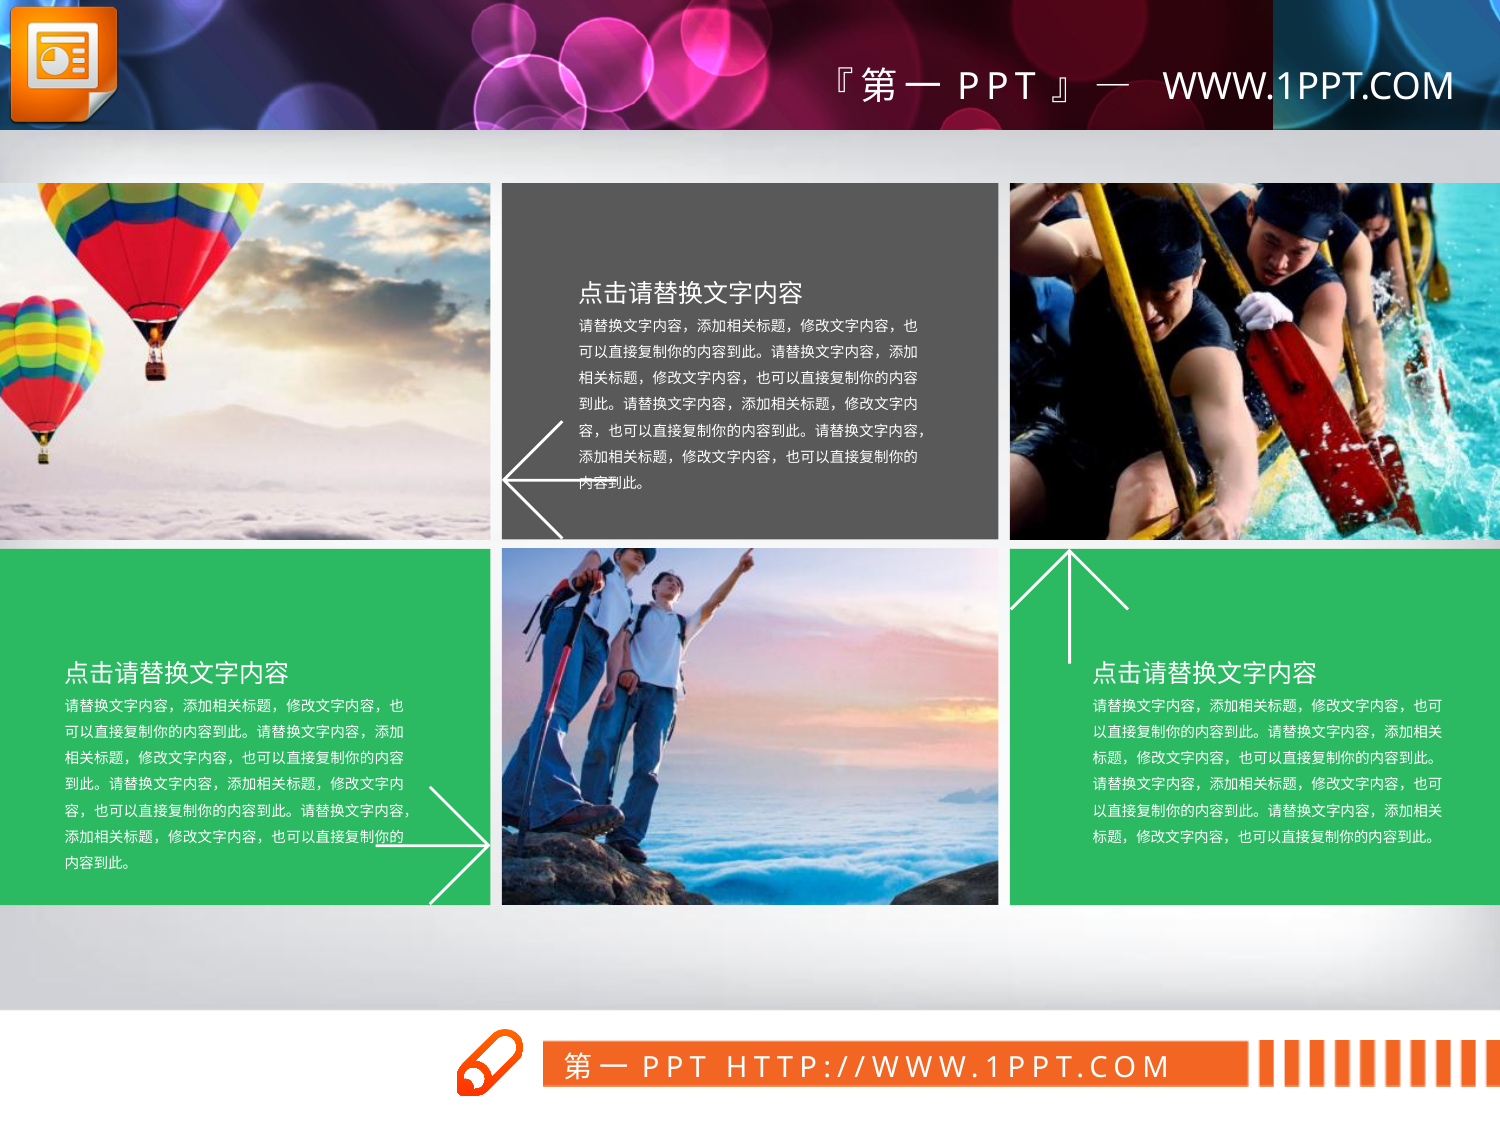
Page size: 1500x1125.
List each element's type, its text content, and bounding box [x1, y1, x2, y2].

text_box [0, 548, 491, 906]
text_box [1009, 548, 1500, 906]
text_box 点击请替换文字内容 请替换文字内容，添加相关标题，修改文字内容，也可以直接复制你的内容到此。请替换文字内容，添加相关标题，修改文字内容，也可以直接复制你的内容到此。请替换文字内容，添加相关标题，修改文字内容，也可以直接复制你的内容到此。请替换文字内容，添加相关标题，修改文字内容，也可以直接复制你的内容到此。 [1092, 642, 1443, 846]
text_box [0, 183, 491, 540]
text_box [1009, 548, 1130, 664]
picture [543, 1040, 1500, 1087]
text_box [501, 548, 999, 906]
text_box [1009, 183, 1500, 540]
text_box [501, 183, 999, 540]
text_box [501, 420, 617, 540]
text_box [375, 785, 491, 906]
text_box 点击请替换文字内容 请替换文字内容，添加相关标题，修改文字内容，也可以直接复制你的内容到此。请替换文字内容，添加相关标题，修改文字内容，也可以直接复制你的内容到此。请替换文字内容，添加相关标题，修改文字内容，也可以直接复制你的内容到此。请替换文字内容，添加相关标题，修改文字内容，也可以直接复制你的内容到此。 [64, 642, 404, 872]
text_box 点击请替换文字内容 请替换文字内容，添加相关标题，修改文字内容，也可以直接复制你的内容到此。请替换文字内容，添加相关标题，修改文字内容，也可以直接复制你的内容到此。请替换文字内容，添加相关标题，修改文字内容，也可以直接复制你的内容到此。请替换文字内容，添加相关标题，修改文字内容，也可以直接复制你的内容到此。 [578, 262, 919, 492]
picture [0, 0, 1500, 1012]
